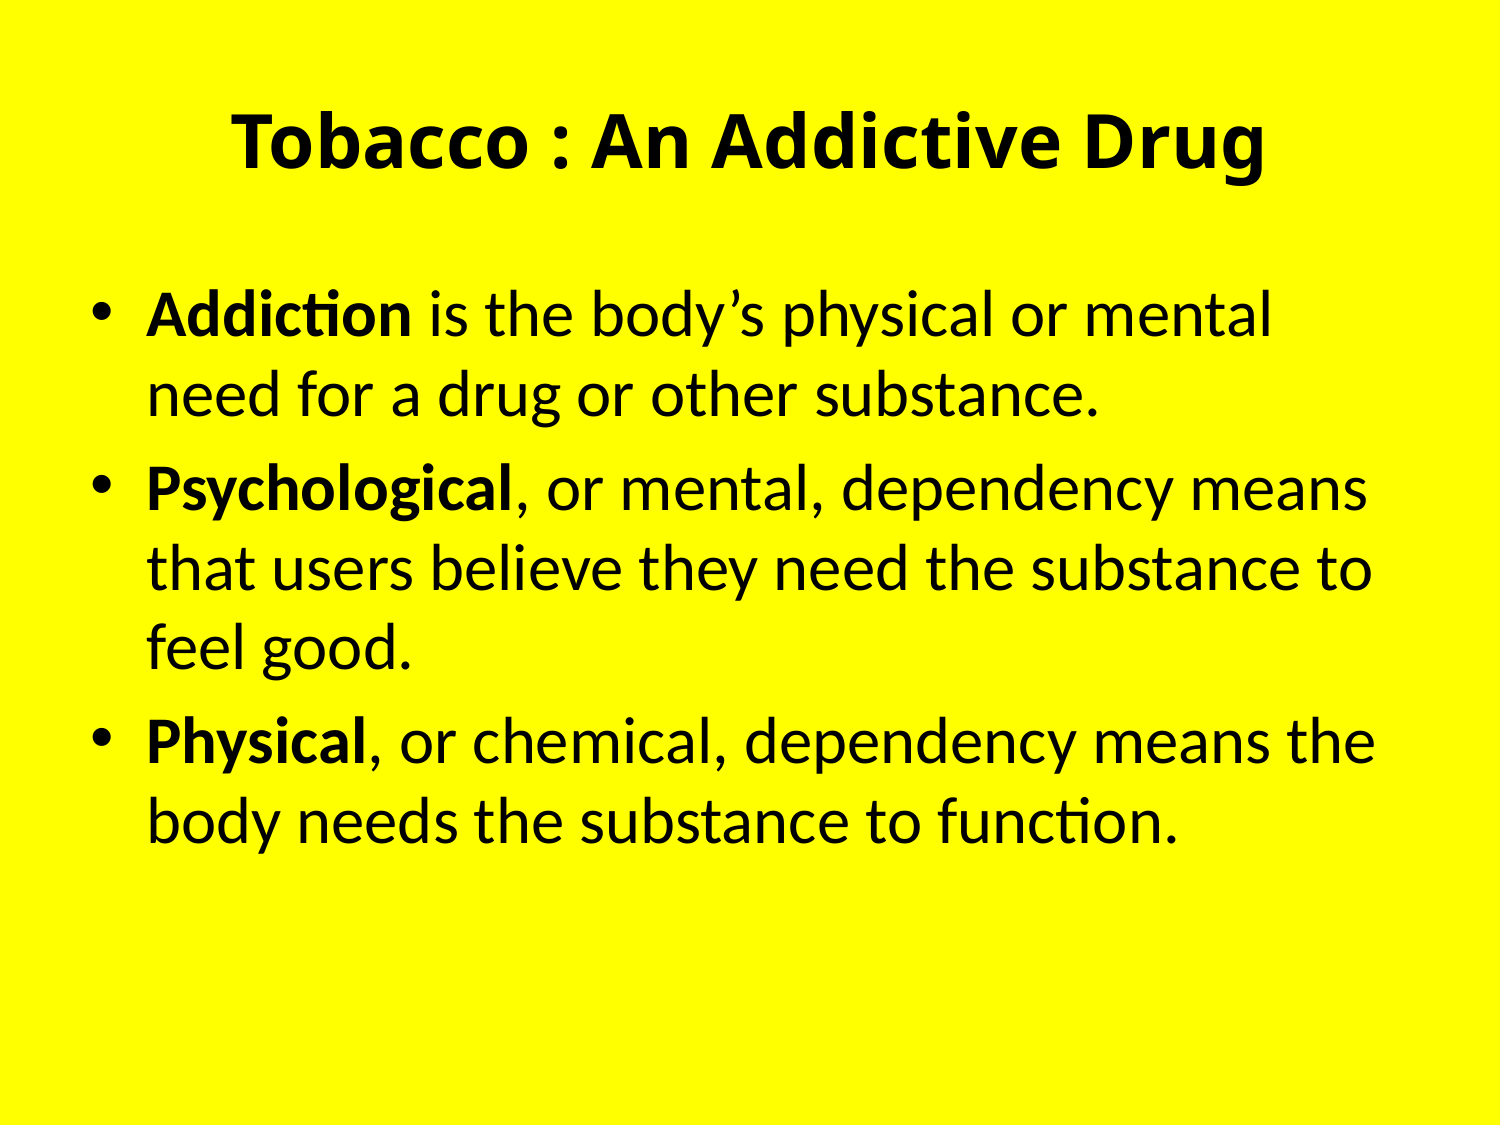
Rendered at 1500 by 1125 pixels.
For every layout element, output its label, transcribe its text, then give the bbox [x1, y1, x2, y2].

list Addiction is the body’s physical or mental need for a drug or other substance. Psychological, or mental, dependency means that users believe they need the substance to feel good. Physical, or chemical, dependency means the body needs the substance to function. [75, 262, 1425, 1005]
title Tobacco : An Addictive Drug [75, 45, 1425, 233]
